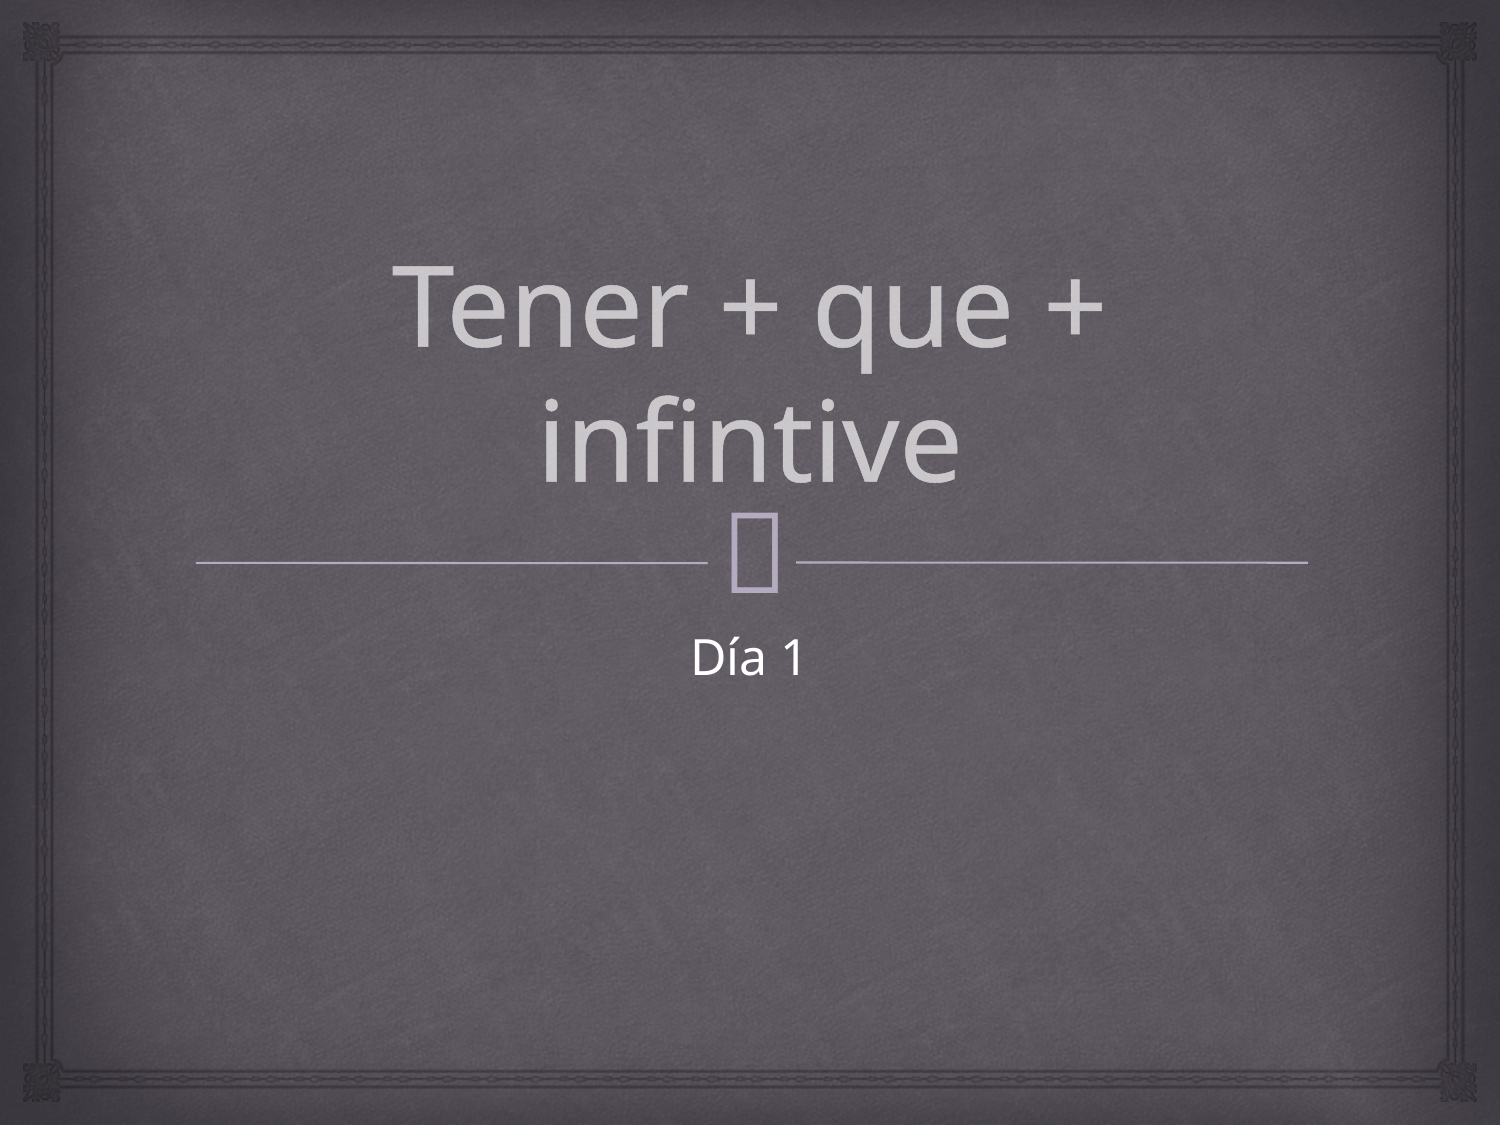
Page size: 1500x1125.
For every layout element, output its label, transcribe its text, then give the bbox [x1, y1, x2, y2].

title Tener + que + infintive [194, 227, 1306, 512]
picture [0, 0, 1500, 1125]
subtitle Día 1 [225, 618, 1275, 906]
